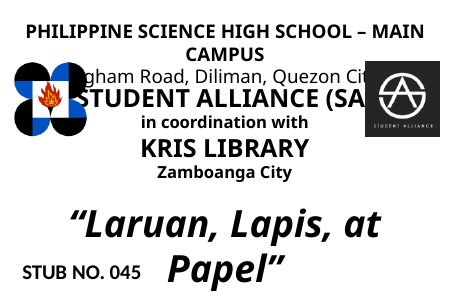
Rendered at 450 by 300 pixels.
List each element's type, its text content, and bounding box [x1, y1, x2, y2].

text_box “Laruan, Lapis, at Papel” [0, 192, 450, 298]
text_box PHILIPPINE SCIENCE HIGH SCHOOL – MAIN CAMPUS Agham Road, Diliman, Quezon City [0, 12, 450, 74]
text_box STUDENT ALLIANCE (SA) in coordination with KRIS LIBRARY Zamboanga City [0, 74, 450, 190]
picture [12, 60, 88, 137]
picture [364, 60, 441, 137]
text_box STUB NO. 045 [7, 251, 213, 292]
